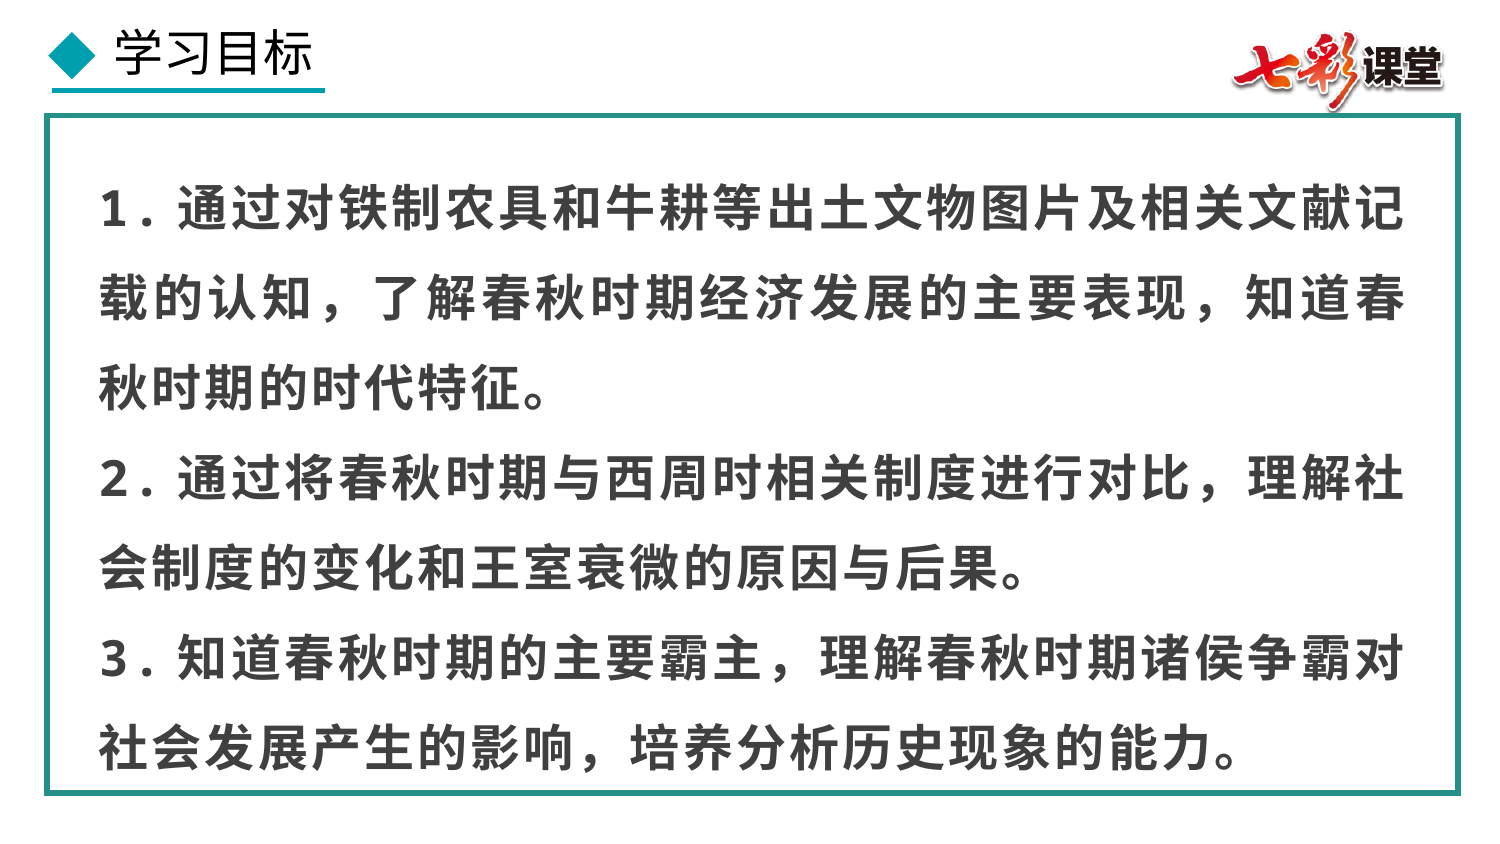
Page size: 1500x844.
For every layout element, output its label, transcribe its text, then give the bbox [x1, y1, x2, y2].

text_box 1.通过对铁制农具和牛耕等出土文物图片及相关文献记载的认知，了解春秋时期经济发展的主要表现，知道春秋时期的时代特征。 2.通过将春秋时期与西周时相关制度进行对比，理解社会制度的变化和王室衰微的原因与后果。 3.知道春秋时期的主要霸主，理解春秋时期诸侯争霸对社会发展产生的影响，培养分析历史现象的能力。 [62, 137, 1424, 635]
picture [1228, 26, 1449, 113]
